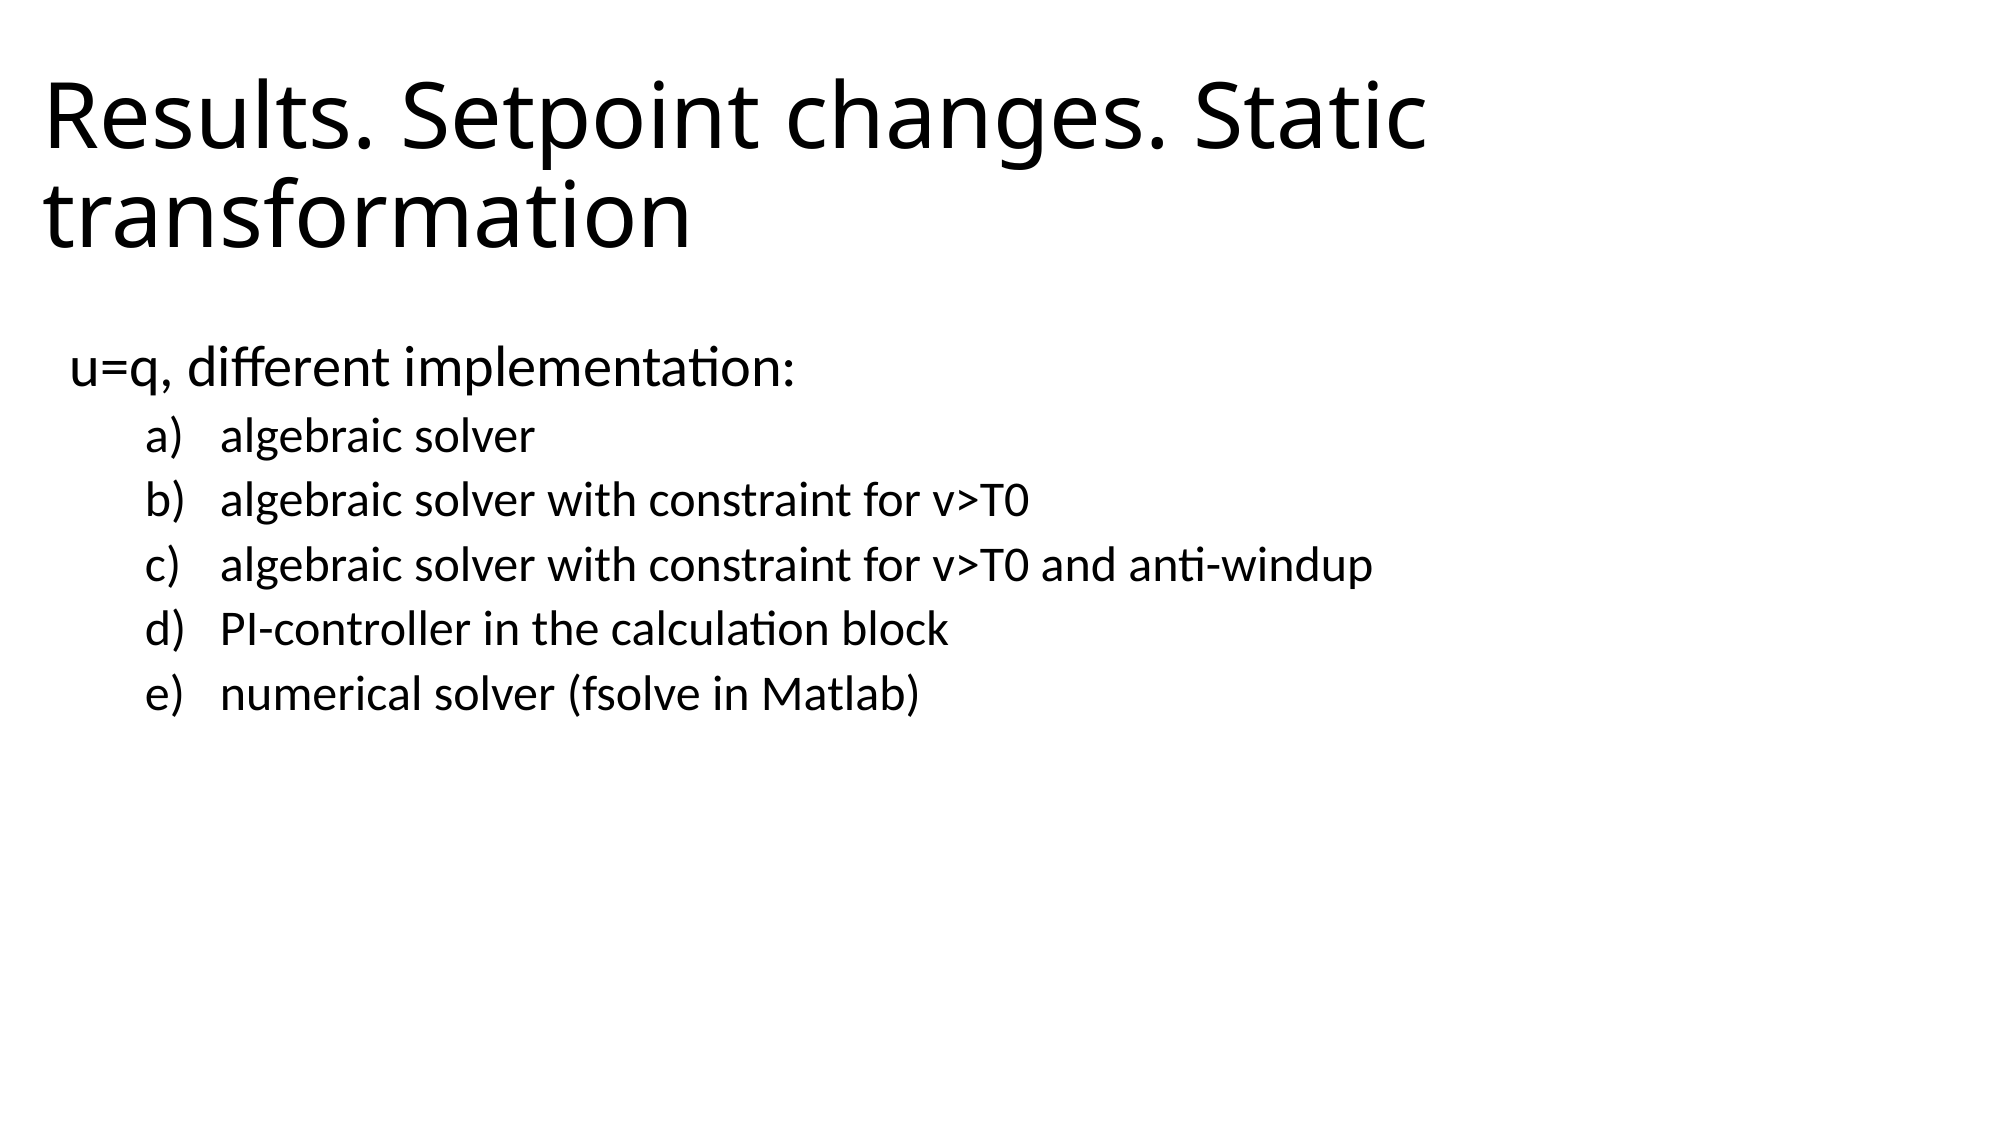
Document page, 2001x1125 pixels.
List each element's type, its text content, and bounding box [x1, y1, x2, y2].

list u=q, different implementation: algebraic solver algebraic solver with constraint for v>T0 algebraic solver with constraint for v>T0 and anti-windup PI-controller in the calculation block numerical solver (fsolve in Matlab) [55, 328, 1408, 738]
title Results. Setpoint changes. Static transformation [27, 59, 1915, 278]
